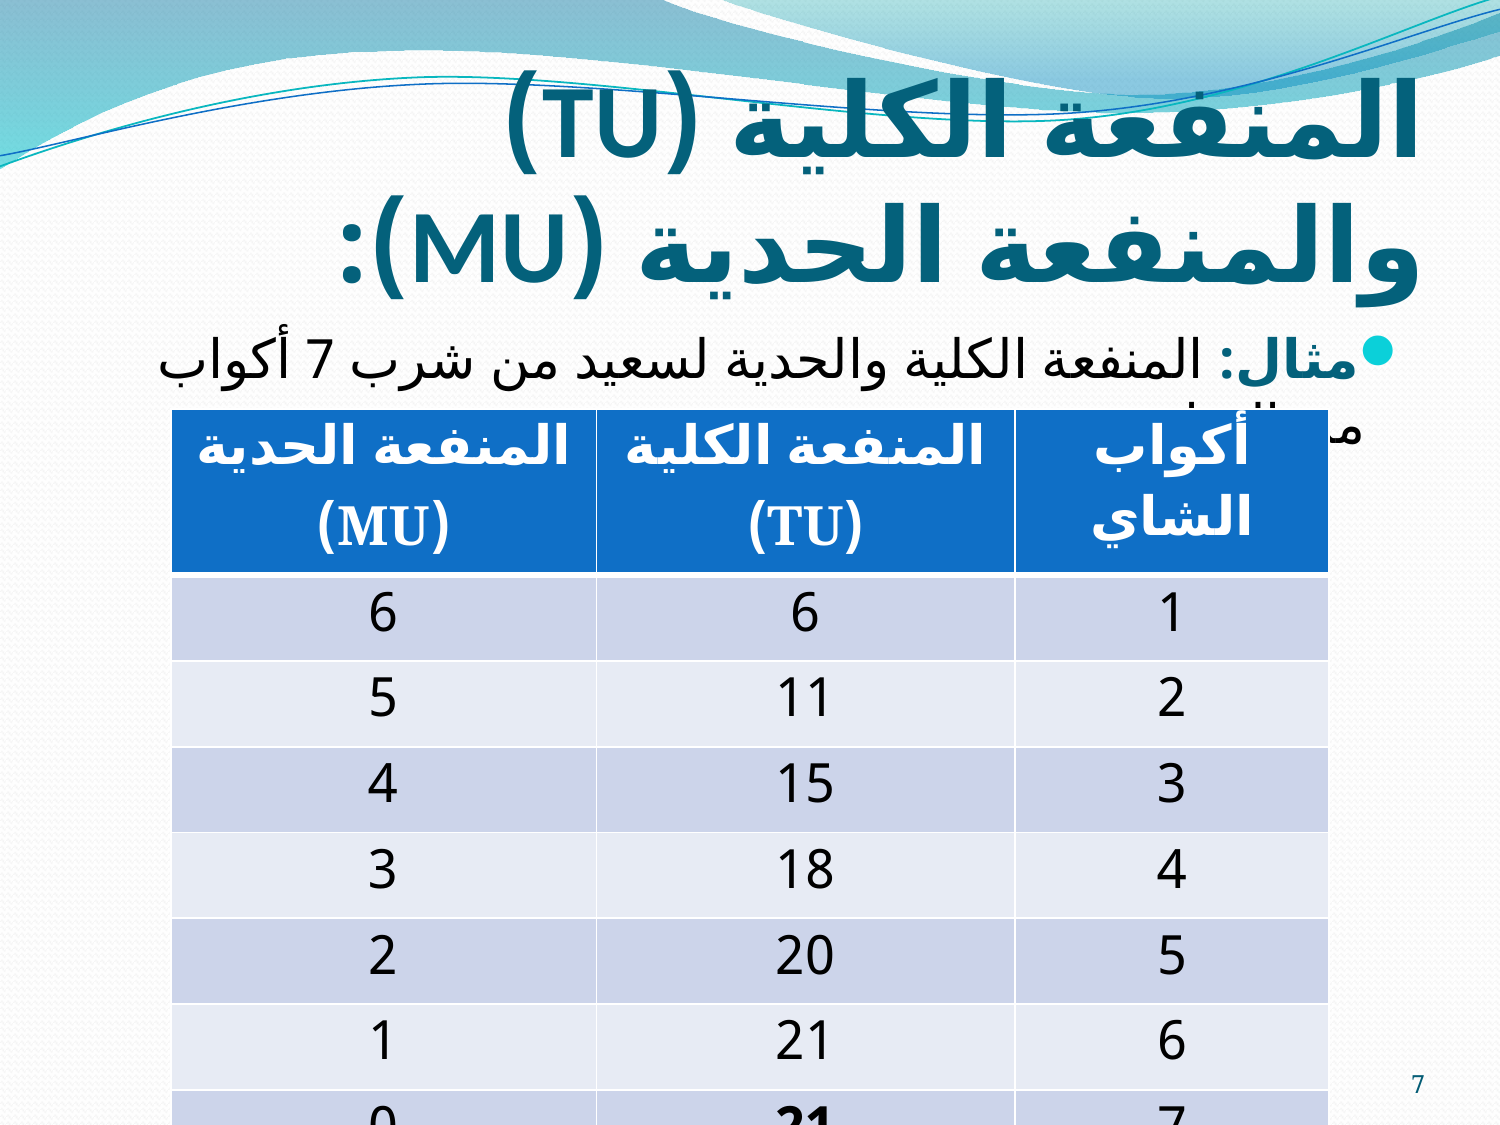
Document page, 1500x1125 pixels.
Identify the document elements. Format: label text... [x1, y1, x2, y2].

table_cell 21 [597, 1005, 1014, 1089]
table_cell 0 [172, 1091, 596, 1125]
table_cell 4 [172, 748, 596, 832]
table_cell 3 [1016, 748, 1328, 832]
table_cell 4 [1016, 833, 1328, 917]
slide_number 7 [1330, 1042, 1425, 1103]
table_header المنفعة الحدية (MU) [172, 410, 596, 572]
table_cell 11 [597, 662, 1014, 746]
table_cell 1 [1016, 578, 1328, 660]
title المنفعة الكلية (TU) والمنفعة الحدية (MU): [75, 115, 1425, 303]
table_cell 18 [597, 833, 1014, 917]
table_cell 15 [597, 748, 1014, 832]
table_cell 2 [1016, 662, 1328, 746]
table_cell 7 [1016, 1091, 1328, 1125]
table_cell 1 [172, 1005, 596, 1089]
table_cell 6 [597, 578, 1014, 660]
table_cell 6 [1016, 1005, 1328, 1089]
table_cell 3 [172, 833, 596, 917]
table_header المنفعة الكلية (TU) [597, 410, 1014, 572]
table_cell 20 [597, 919, 1014, 1003]
table_cell 6 [172, 578, 596, 660]
list مثال: المنفعة الكلية والحدية لسعيد من شرب 7 أكواب من الشاي. [75, 317, 1425, 1038]
table_cell 21 [597, 1091, 1014, 1125]
table_header أكواب الشاي [1016, 410, 1328, 572]
table_cell 5 [1016, 919, 1328, 1003]
table_cell 2 [172, 919, 596, 1003]
table_cell 5 [172, 662, 596, 746]
